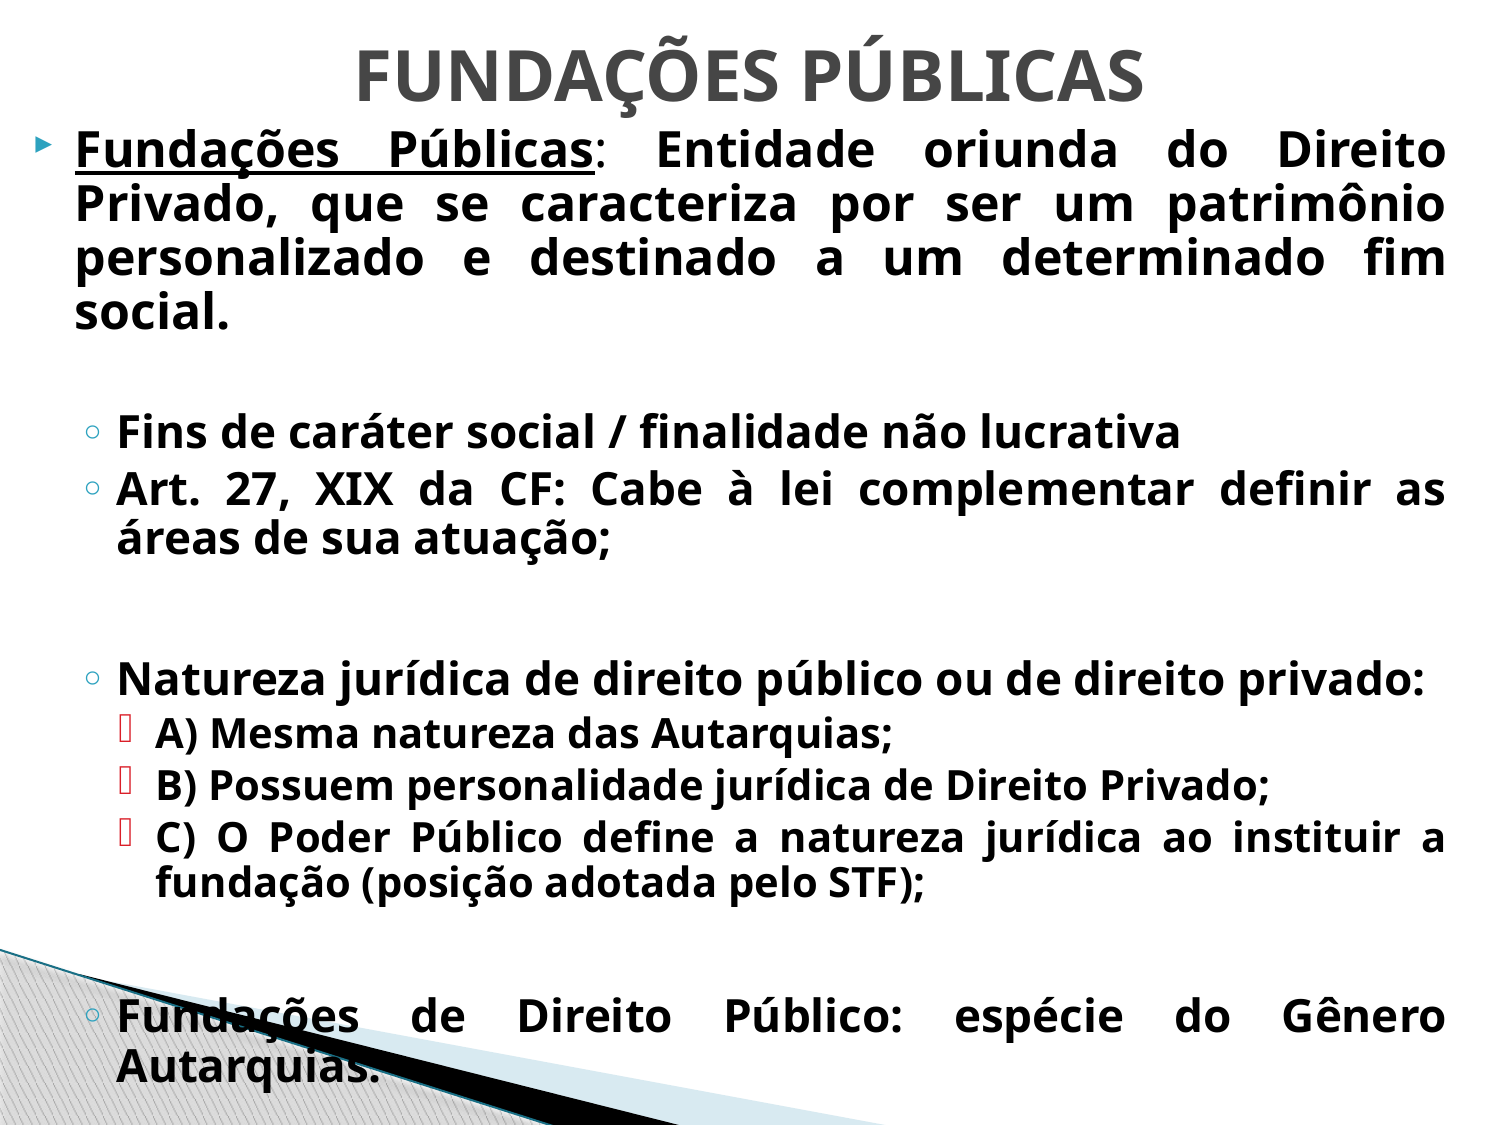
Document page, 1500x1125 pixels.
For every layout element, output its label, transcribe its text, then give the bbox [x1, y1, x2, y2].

list Fundações Públicas: Entidade oriunda do Direito Privado, que se caracteriza por ser um patrimônio personalizado e destinado a um determinado fim social. Fins de caráter social / finalidade não lucrativa Art. 27, XIX da CF: Cabe à lei complementar definir as áreas de sua atuação; Natureza jurídica de direito público ou de direito privado: A) Mesma natureza das Autarquias; B) Possuem personalidade jurídica de Direito Privado; C) O Poder Público define a natureza jurídica ao instituir a fundação (posição adotada pelo STF); Fundações de Direito Público: espécie do Gênero Autarquias. [0, 117, 1463, 1125]
title FUNDAÇÕES PÚBLICAS [0, 23, 1500, 124]
